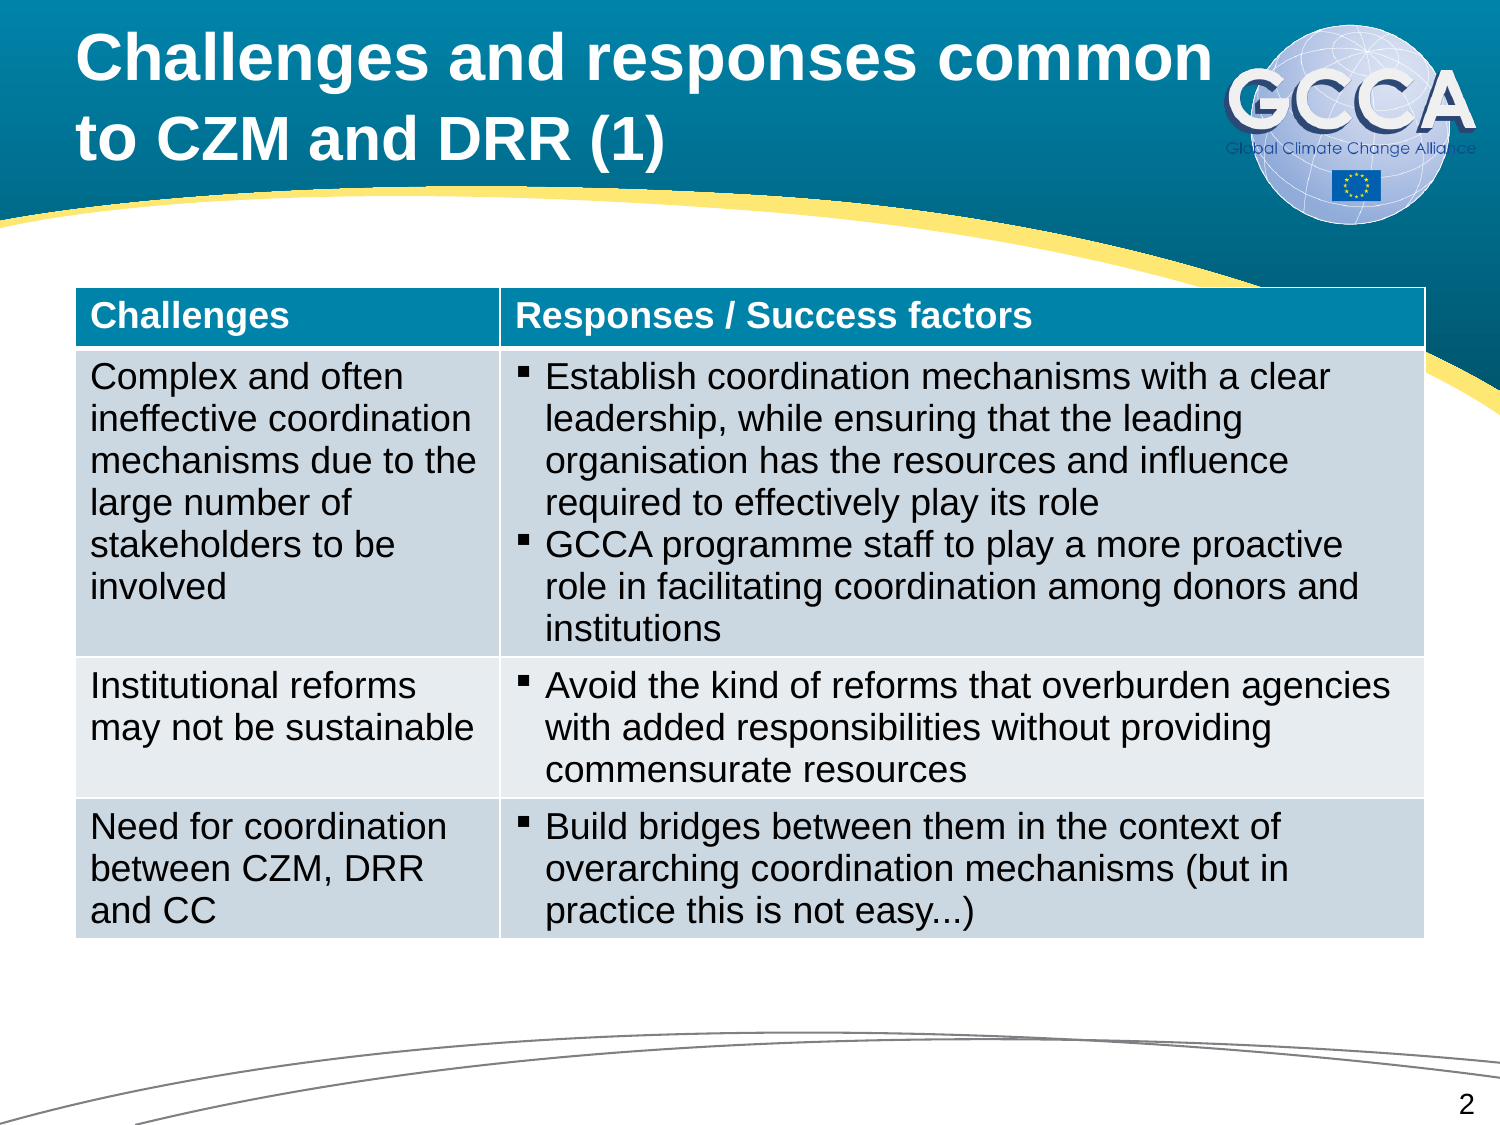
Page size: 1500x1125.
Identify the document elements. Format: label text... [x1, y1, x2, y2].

table_header Challenges [76, 288, 499, 346]
table_cell Build bridges between them in the context of overarching coordination mechanisms (but in practice this is not easy...) [501, 799, 1424, 938]
table_cell Need for coordination between CZM, DRR and CC [76, 799, 499, 938]
table_cell Establish coordination mechanisms with a clear leadership, while ensuring that the leading organisation has the resources and influence required to effectively play its role GCCA programme staff to play a more proactive role in facilitating coordination among donors and institutions [501, 351, 1424, 656]
picture [1274, 188, 1426, 224]
table_cell Complex and often ineffective coordination mechanisms due to the large number of stakeholders to be involved [76, 351, 499, 656]
slide_number 2 [1124, 1084, 1476, 1113]
table_cell Avoid the kind of reforms that overburden agencies with added responsibilities without providing commensurate resources [501, 658, 1424, 797]
table_header Responses / Success factors [501, 288, 1424, 346]
title Challenges and responses common to CZM and DRR (1) [74, 0, 1476, 188]
table_cell Institutional reforms may not be sustainable [76, 658, 499, 797]
